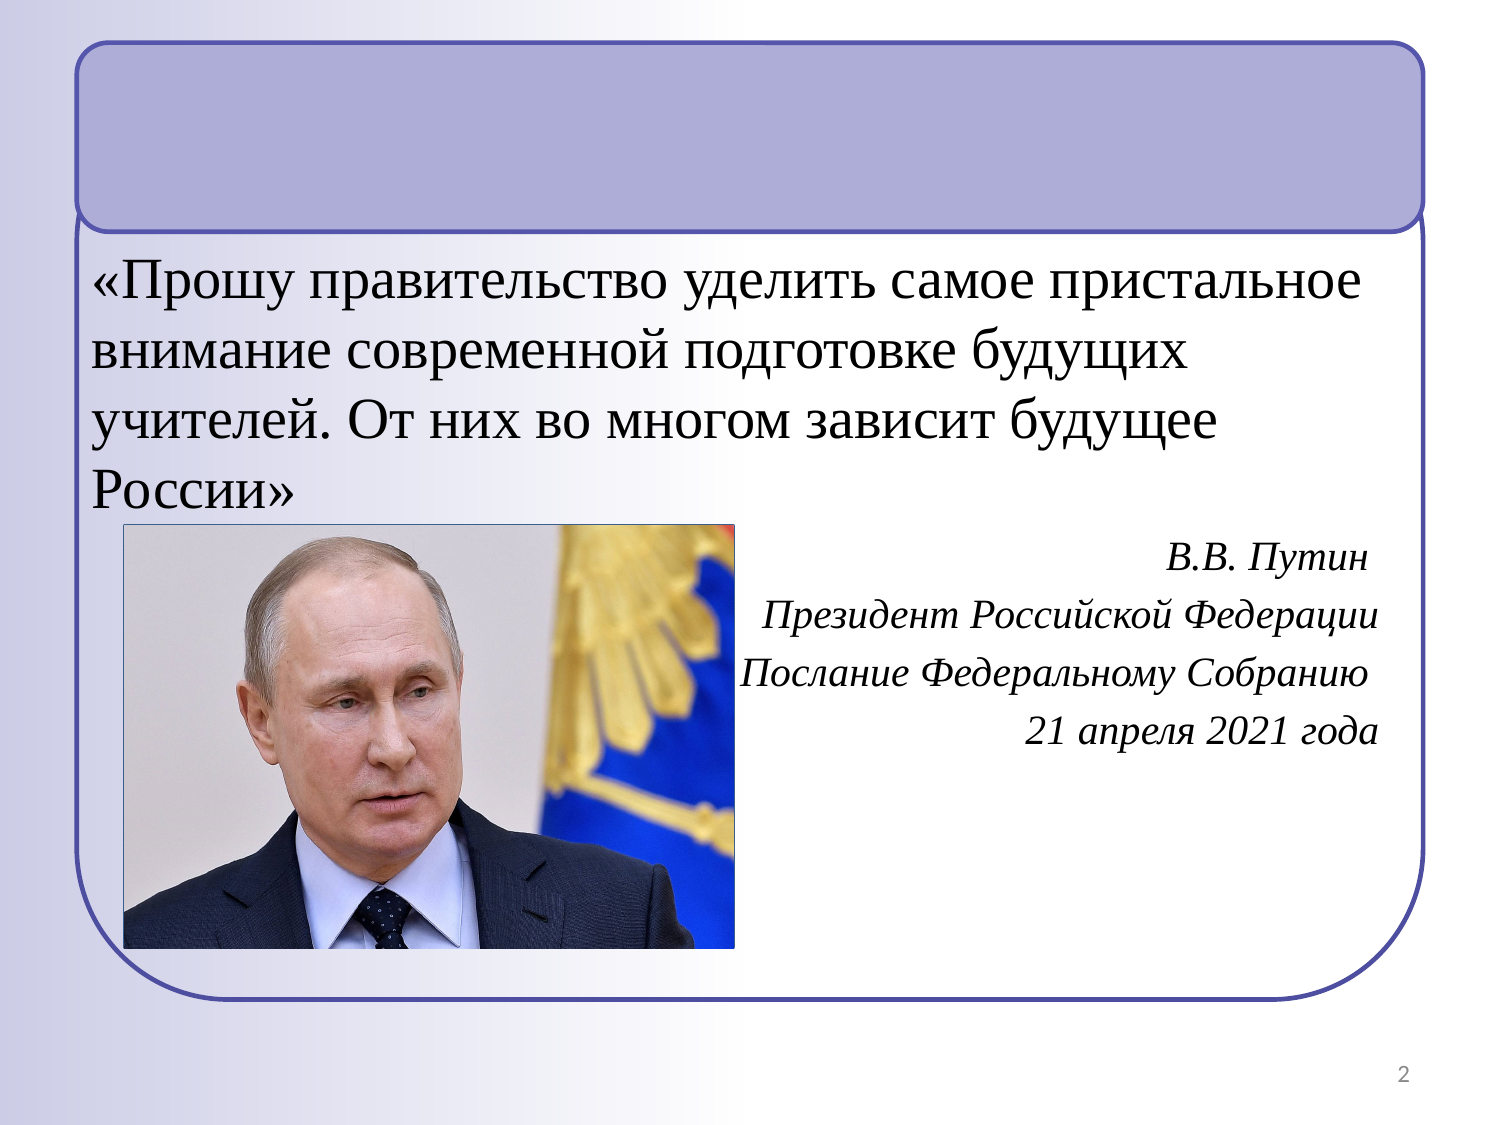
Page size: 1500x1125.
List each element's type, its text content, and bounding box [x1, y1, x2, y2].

title [76, 45, 1425, 233]
picture [124, 525, 734, 950]
list «Прошу правительство уделить самое пристальное внимание современной подготовке будущих учителей. От них во многом зависит будущее России» В.В. Путин Президент Российской Федерации Послание Федеральному Собранию 21 апреля 2021 года [76, 232, 1395, 940]
slide_number 2 [1074, 1042, 1425, 1103]
